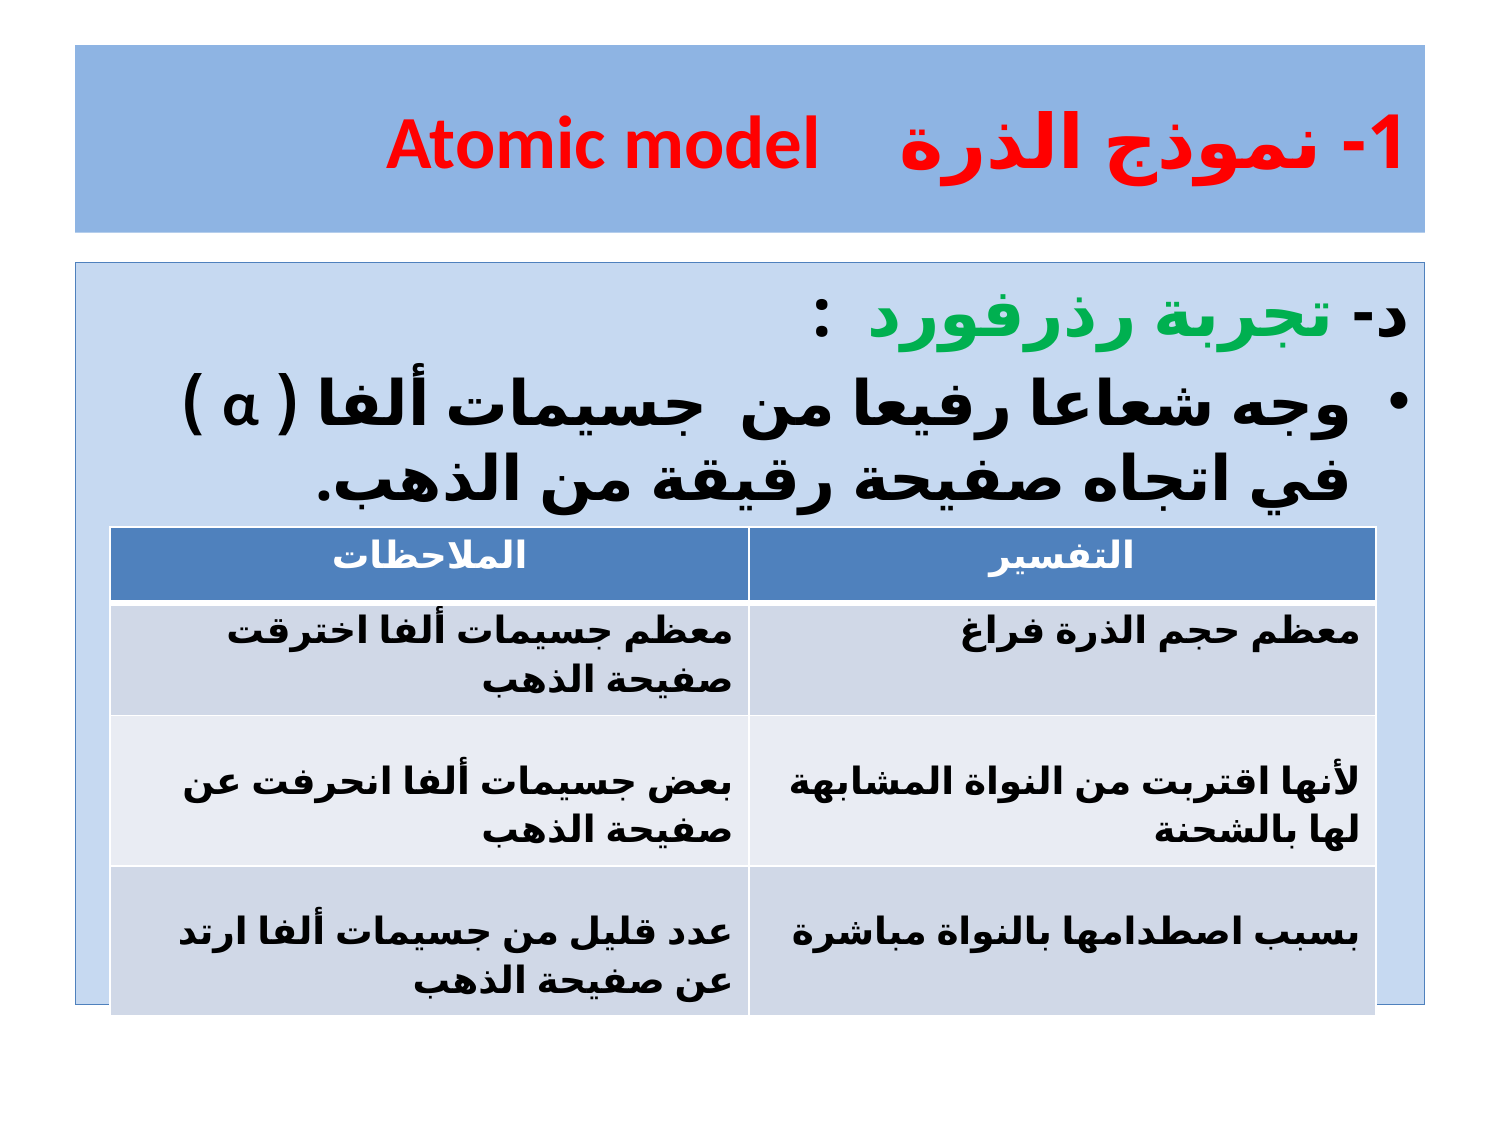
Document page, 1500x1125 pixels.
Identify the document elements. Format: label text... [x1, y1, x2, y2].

table_header التفسير [750, 528, 1375, 600]
table_cell بعض جسيمات ألفا انحرفت عن صفيحة الذهب [111, 716, 748, 865]
title 1- نموذج الذرة Atomic model [75, 45, 1425, 233]
table_cell معظم حجم الذرة فراغ [750, 606, 1375, 715]
list د- تجربة رذرفورد : وجه شعاعا رفيعا من جسيمات ألفا ( α ) في اتجاه صفيحة رقيقة من الذهب. [75, 262, 1425, 1005]
table_cell معظم جسيمات ألفا اخترقت صفيحة الذهب [111, 606, 748, 715]
table_header الملاحظات [111, 528, 748, 600]
table_cell عدد قليل من جسيمات ألفا ارتد عن صفيحة الذهب [111, 867, 748, 1015]
table_cell بسبب اصطدامها بالنواة مباشرة [750, 867, 1375, 1015]
table_cell لأنها اقتربت من النواة المشابهة لها بالشحنة [750, 716, 1375, 865]
